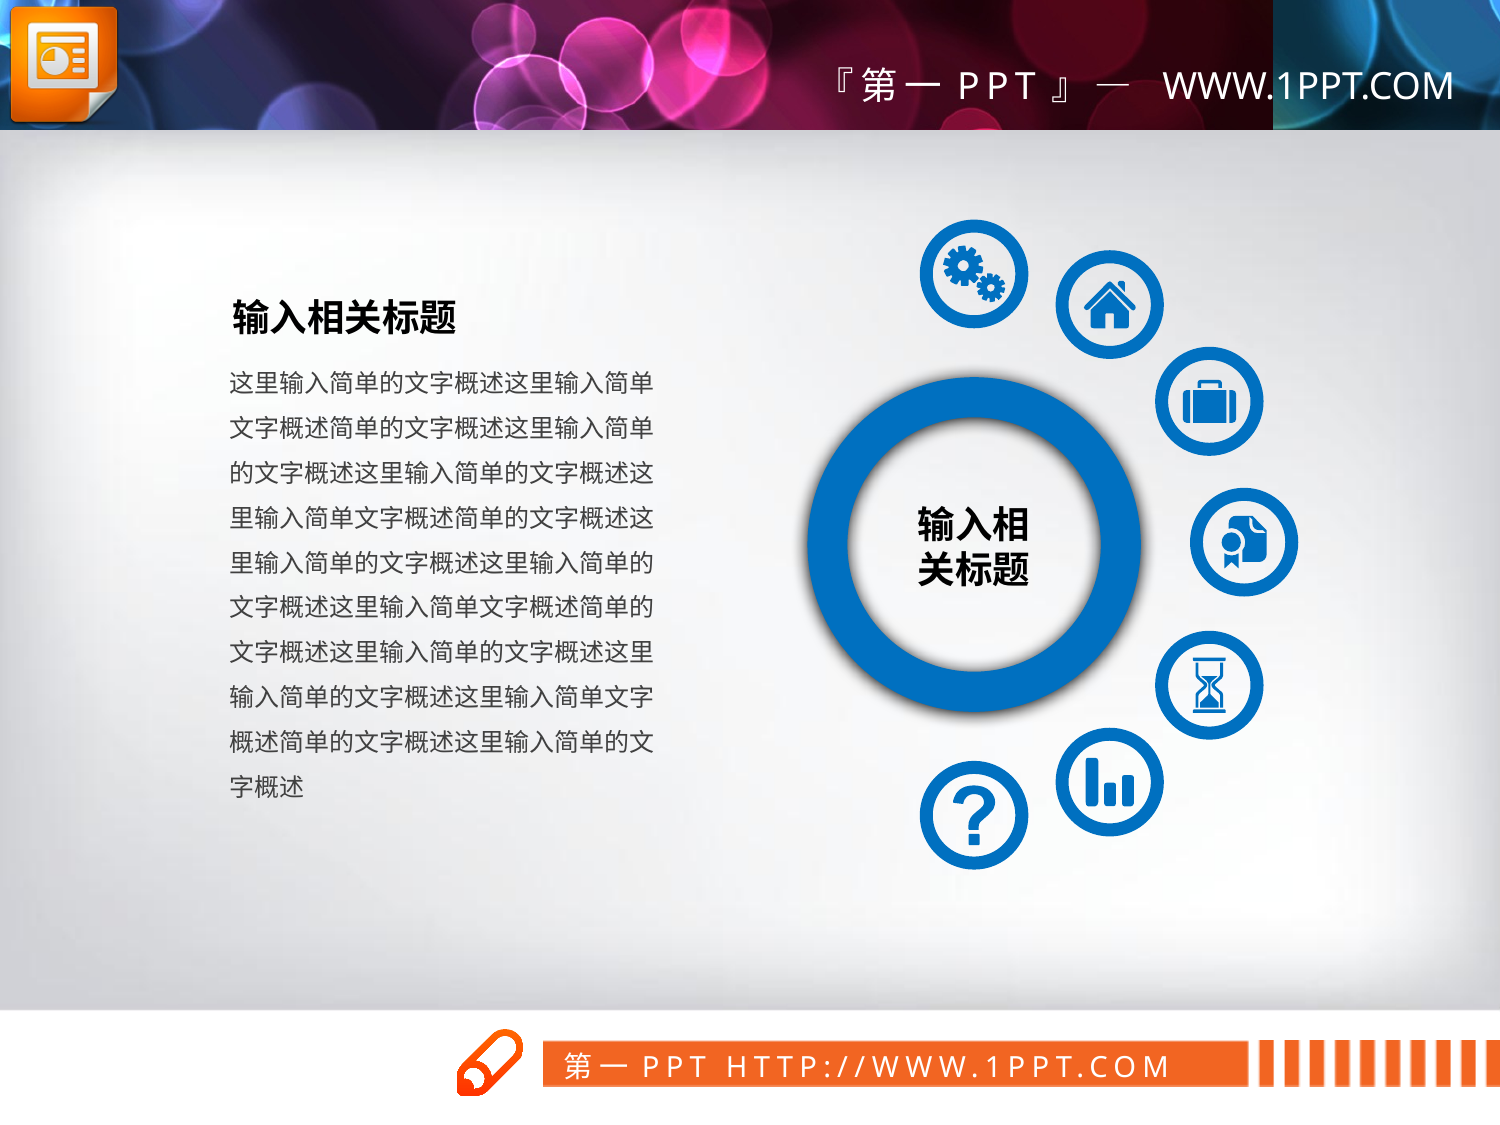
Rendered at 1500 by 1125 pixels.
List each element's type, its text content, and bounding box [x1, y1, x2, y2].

text_box 这里输入简单的文字概述这里输入简单文字概述简单的文字概述这里输入简单的文字概述这里输入简单的文字概述这里输入简单文字概述简单的文字概述这里输入简单的文字概述这里输入简单的文字概述这里输入简单文字概述简单的文字概述这里输入简单的文字概述这里输入简单的文字概述这里输入简单文字概述简单的文字概述这里输入简单的文字概述 [214, 345, 679, 809]
picture [543, 1040, 1500, 1087]
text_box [1055, 249, 1165, 360]
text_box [1055, 727, 1165, 837]
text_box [1154, 346, 1264, 457]
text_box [1154, 630, 1264, 740]
text_box 输入相关标题 [217, 286, 550, 346]
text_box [807, 376, 1142, 713]
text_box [919, 760, 1029, 870]
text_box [1189, 487, 1299, 597]
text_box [919, 219, 1029, 329]
picture [0, 0, 1500, 1012]
